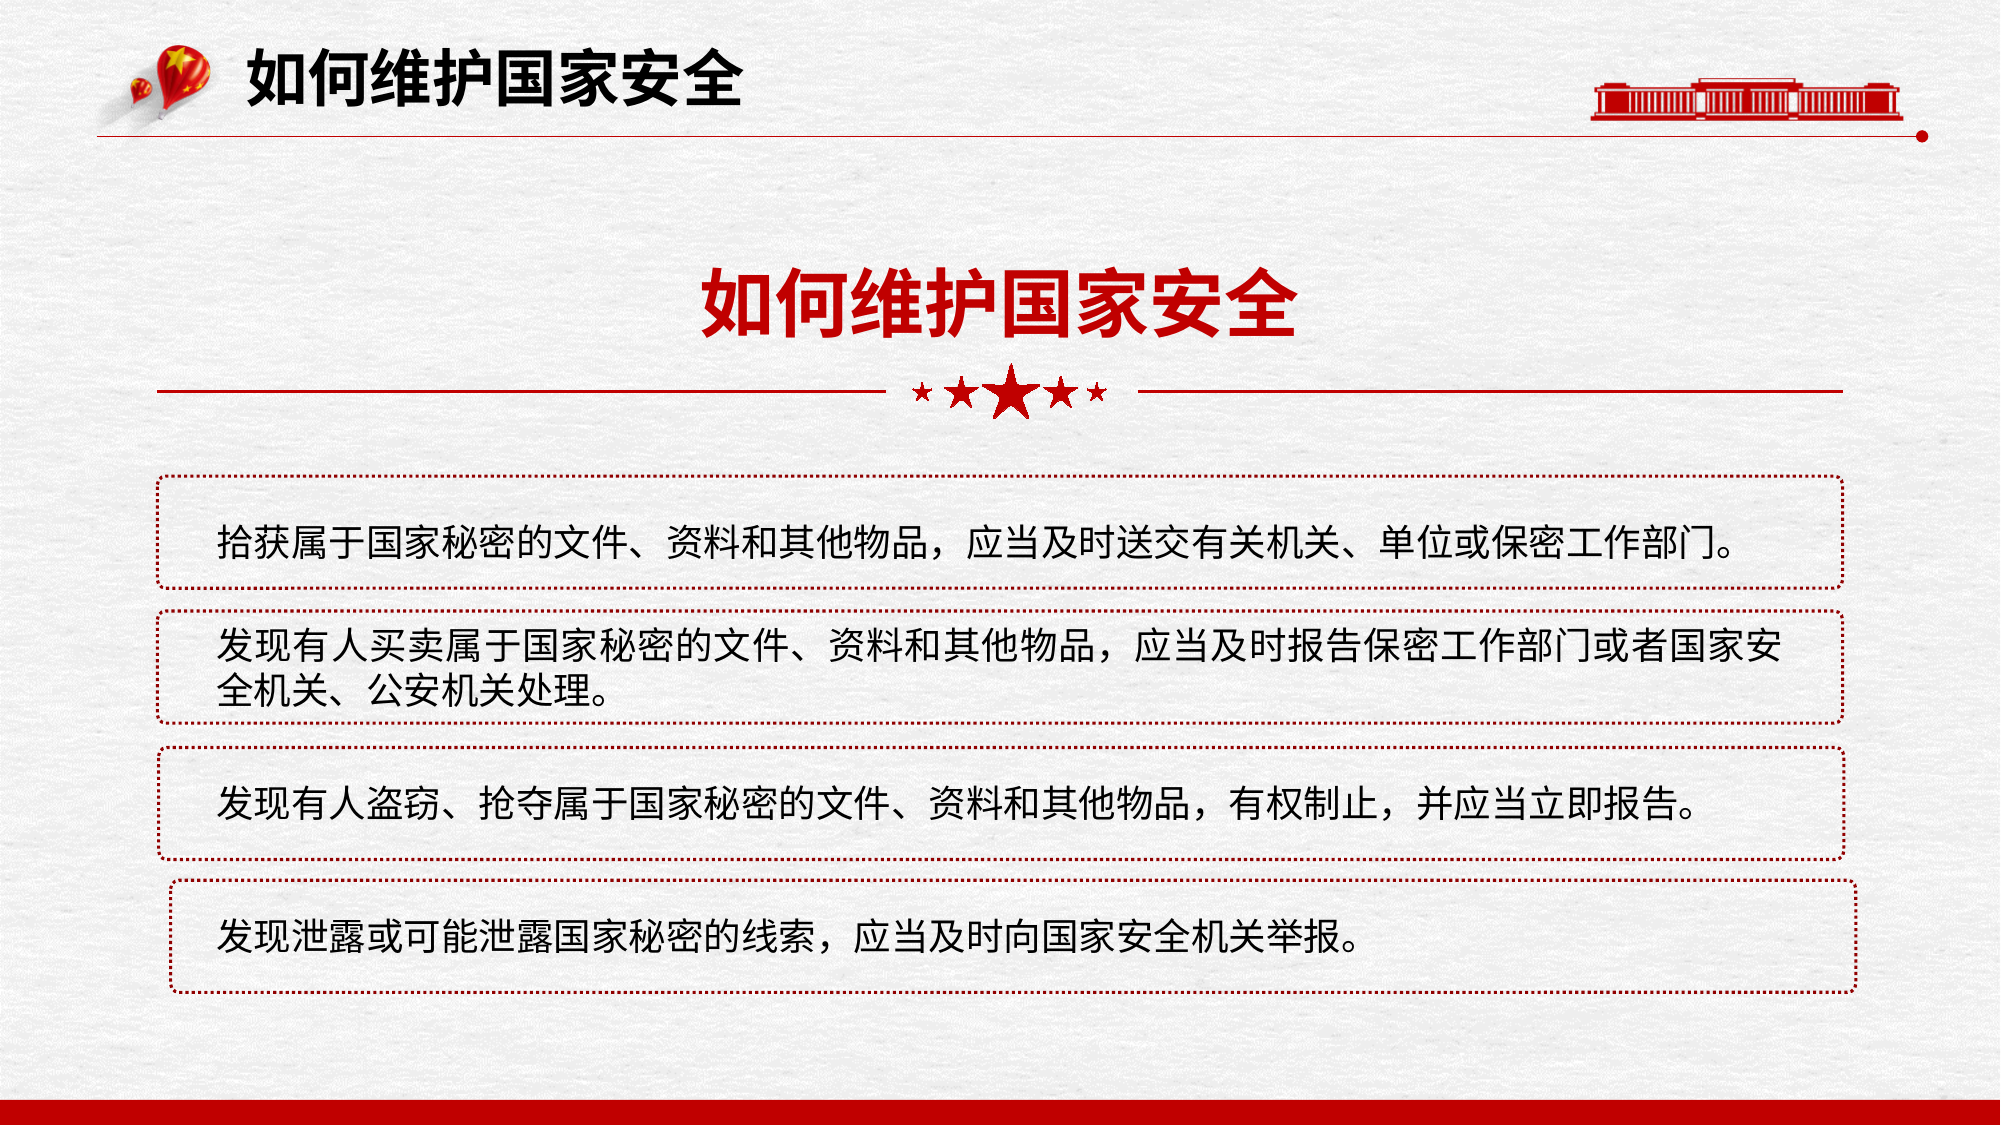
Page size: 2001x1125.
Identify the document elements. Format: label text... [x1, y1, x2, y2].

text_box [157, 746, 1845, 861]
text_box [156, 610, 1844, 725]
text_box [156, 475, 1844, 590]
text_box 发现泄露或可能泄露国家秘密的线索，应当及时向国家安全机关举报。 [216, 912, 1784, 958]
text_box 发现有人买卖属于国家秘密的文件、资料和其他物品，应当及时报告保密工作部门或者国家安全机关、公安机关处理。 [216, 621, 1784, 712]
text_box [169, 879, 1857, 994]
text_box 发现有人盗窃、抢夺属于国家秘密的文件、资料和其他物品，有权制止，并应当立即报告。 [216, 779, 1784, 826]
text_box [157, 363, 1843, 420]
text_box 拾获属于国家秘密的文件、资料和其他物品，应当及时送交有关机关、单位或保密工作部门。 [216, 505, 1784, 564]
text_box 如何维护国家安全 [215, 228, 1785, 347]
picture [0, 0, 2001, 1125]
text_box 如何维护国家安全 [230, 31, 1231, 121]
